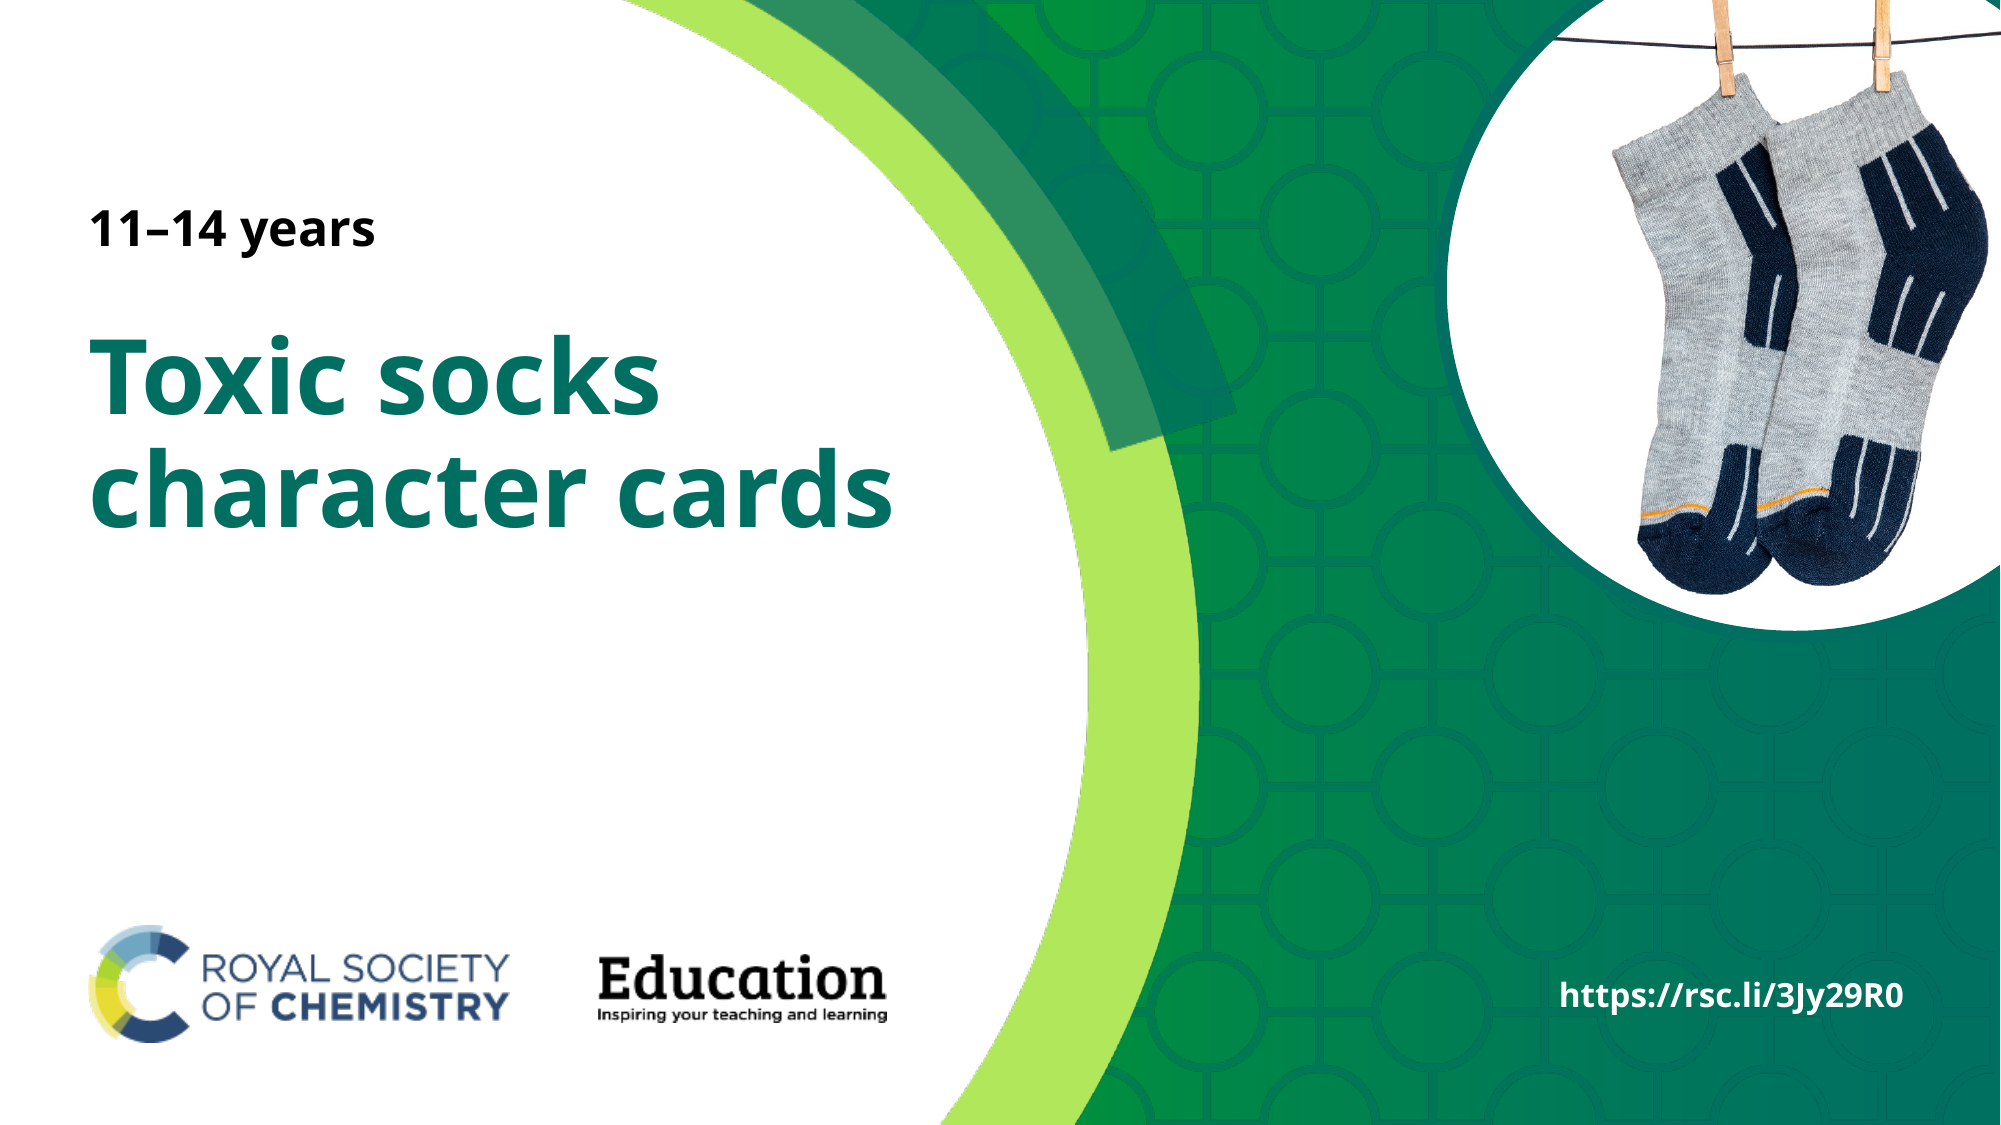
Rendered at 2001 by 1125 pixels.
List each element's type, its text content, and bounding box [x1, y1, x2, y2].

picture [0, 0, 2001, 1125]
subtitle Toxic socks character cards [88, 324, 945, 596]
title 11–14 years [88, 203, 945, 259]
